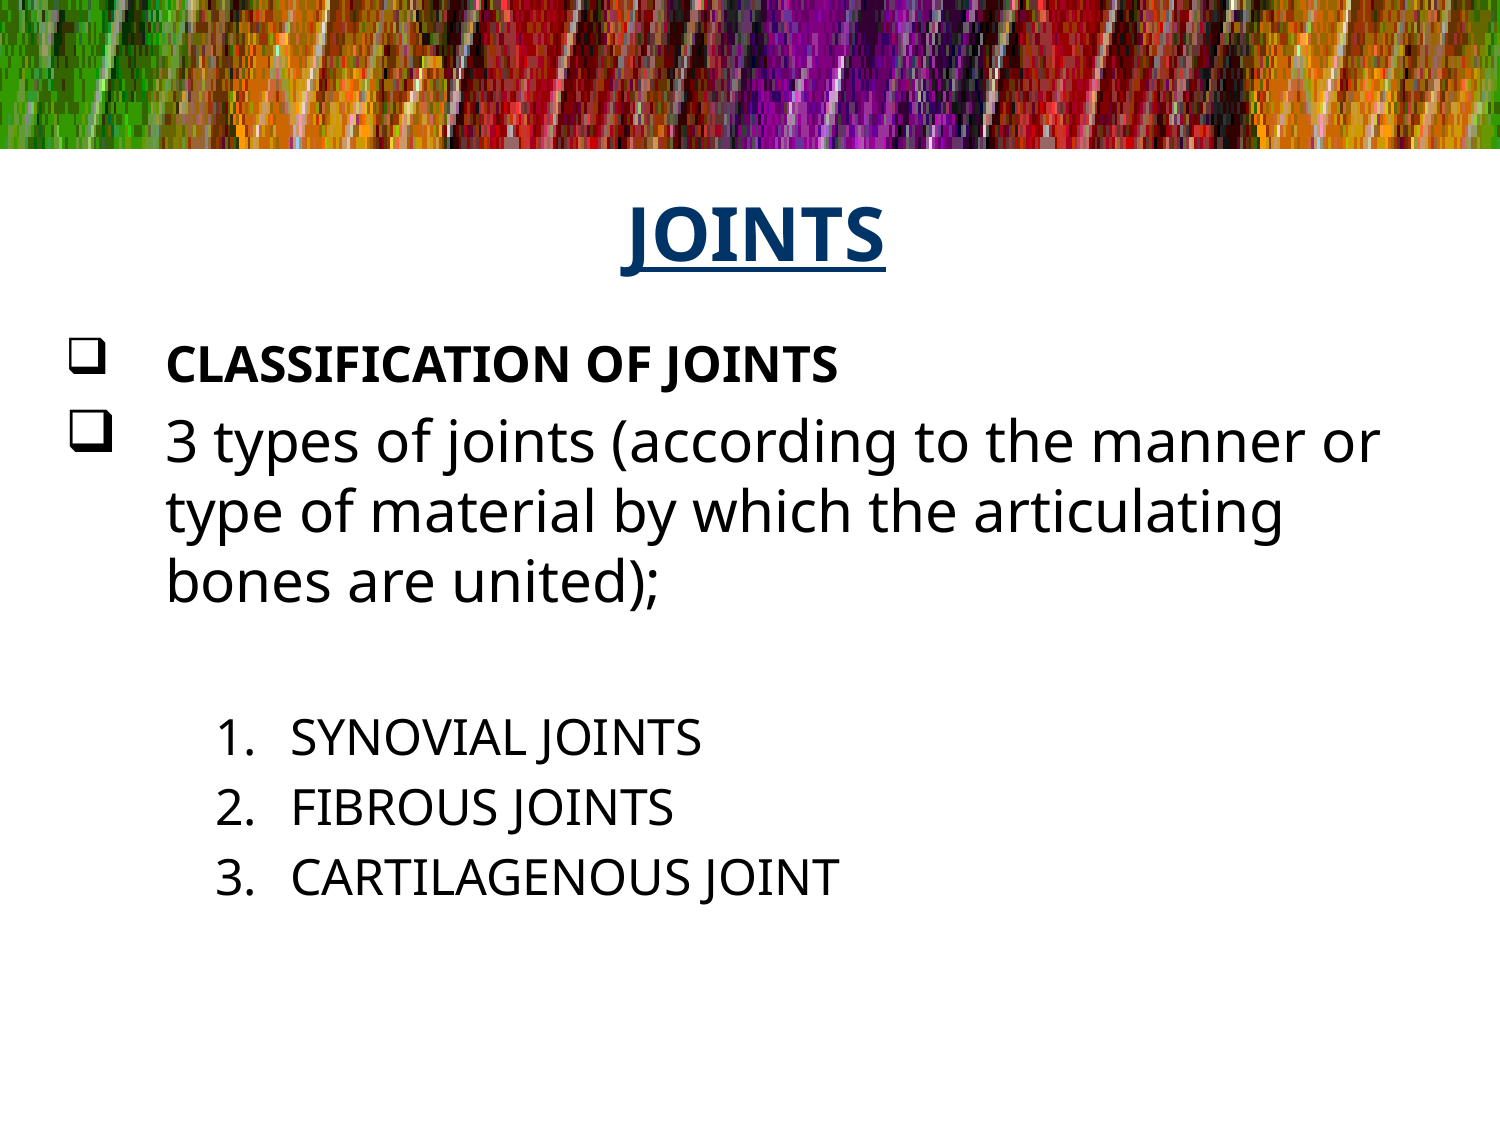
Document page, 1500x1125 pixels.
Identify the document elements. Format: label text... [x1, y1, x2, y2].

title JOINTS [49, 137, 1463, 324]
picture [0, 0, 1500, 149]
list CLASSIFICATION OF JOINTS 3 types of joints (according to the manner or type of material by which the articulating bones are united); SYNOVIAL JOINTS FIBROUS JOINTS CARTILAGENOUS JOINT [49, 324, 1463, 1001]
